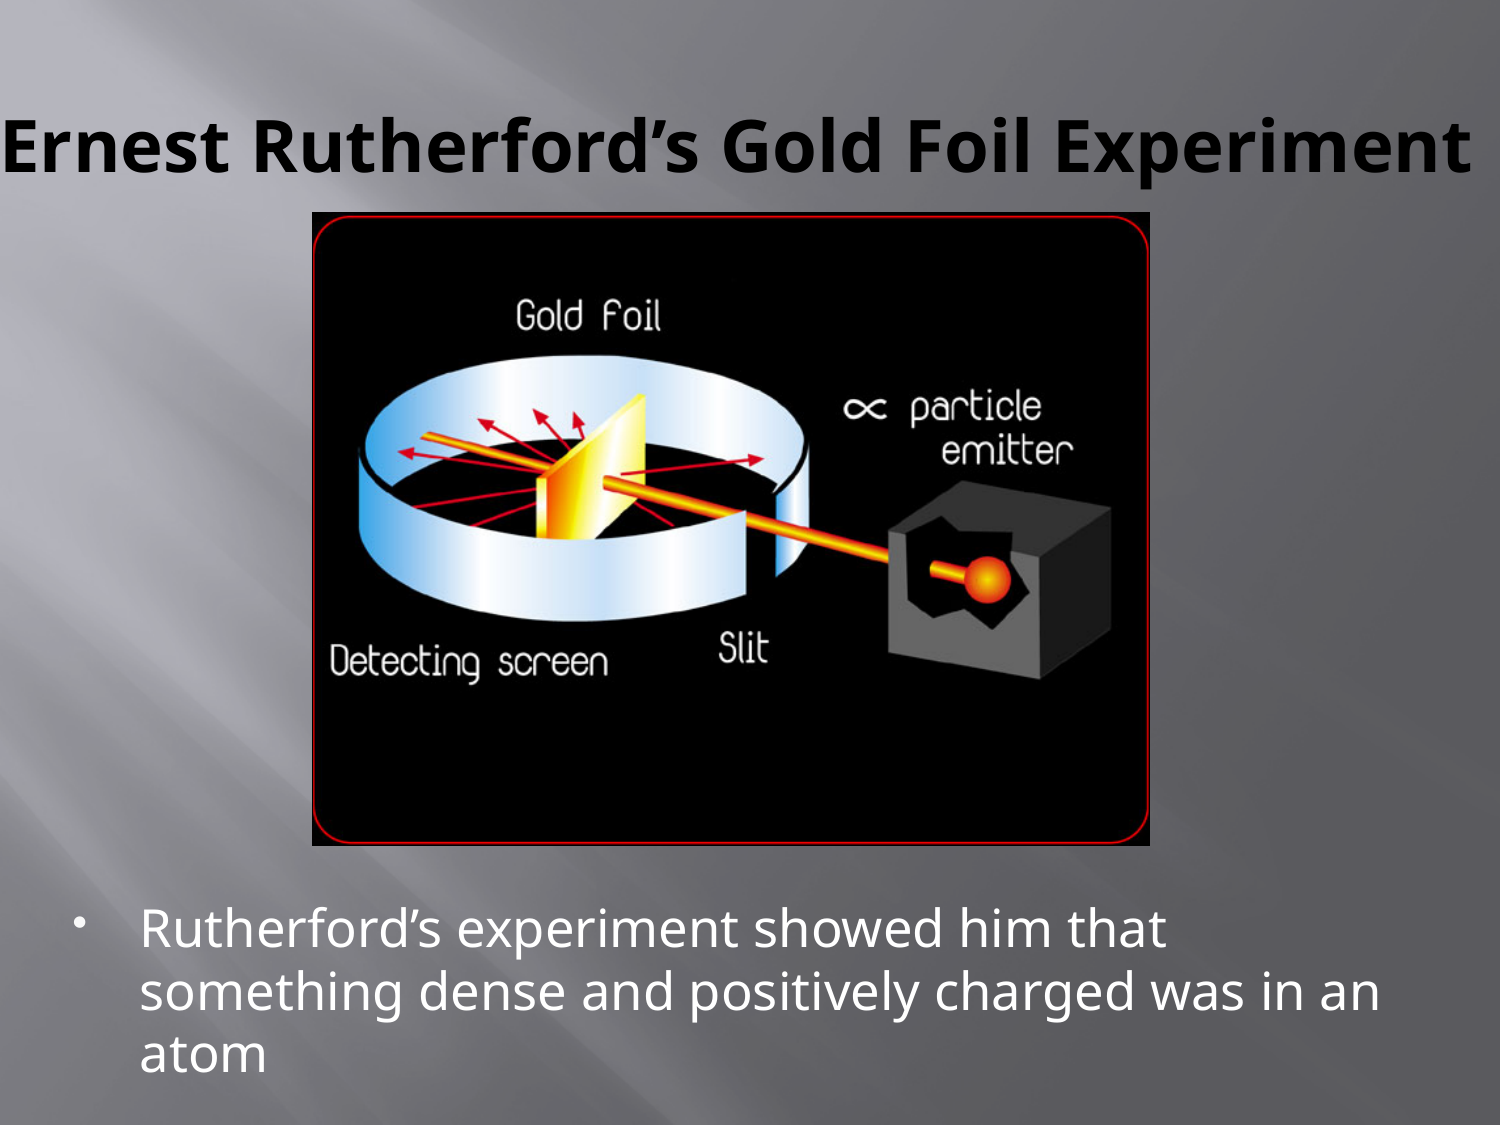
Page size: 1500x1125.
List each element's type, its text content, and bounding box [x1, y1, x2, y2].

list Rutherford’s experiment showed him that something dense and positively charged was in an atom [37, 887, 1413, 1093]
picture [312, 212, 1151, 847]
title Ernest Rutherford’s Gold Foil Experiment [0, 50, 1500, 238]
